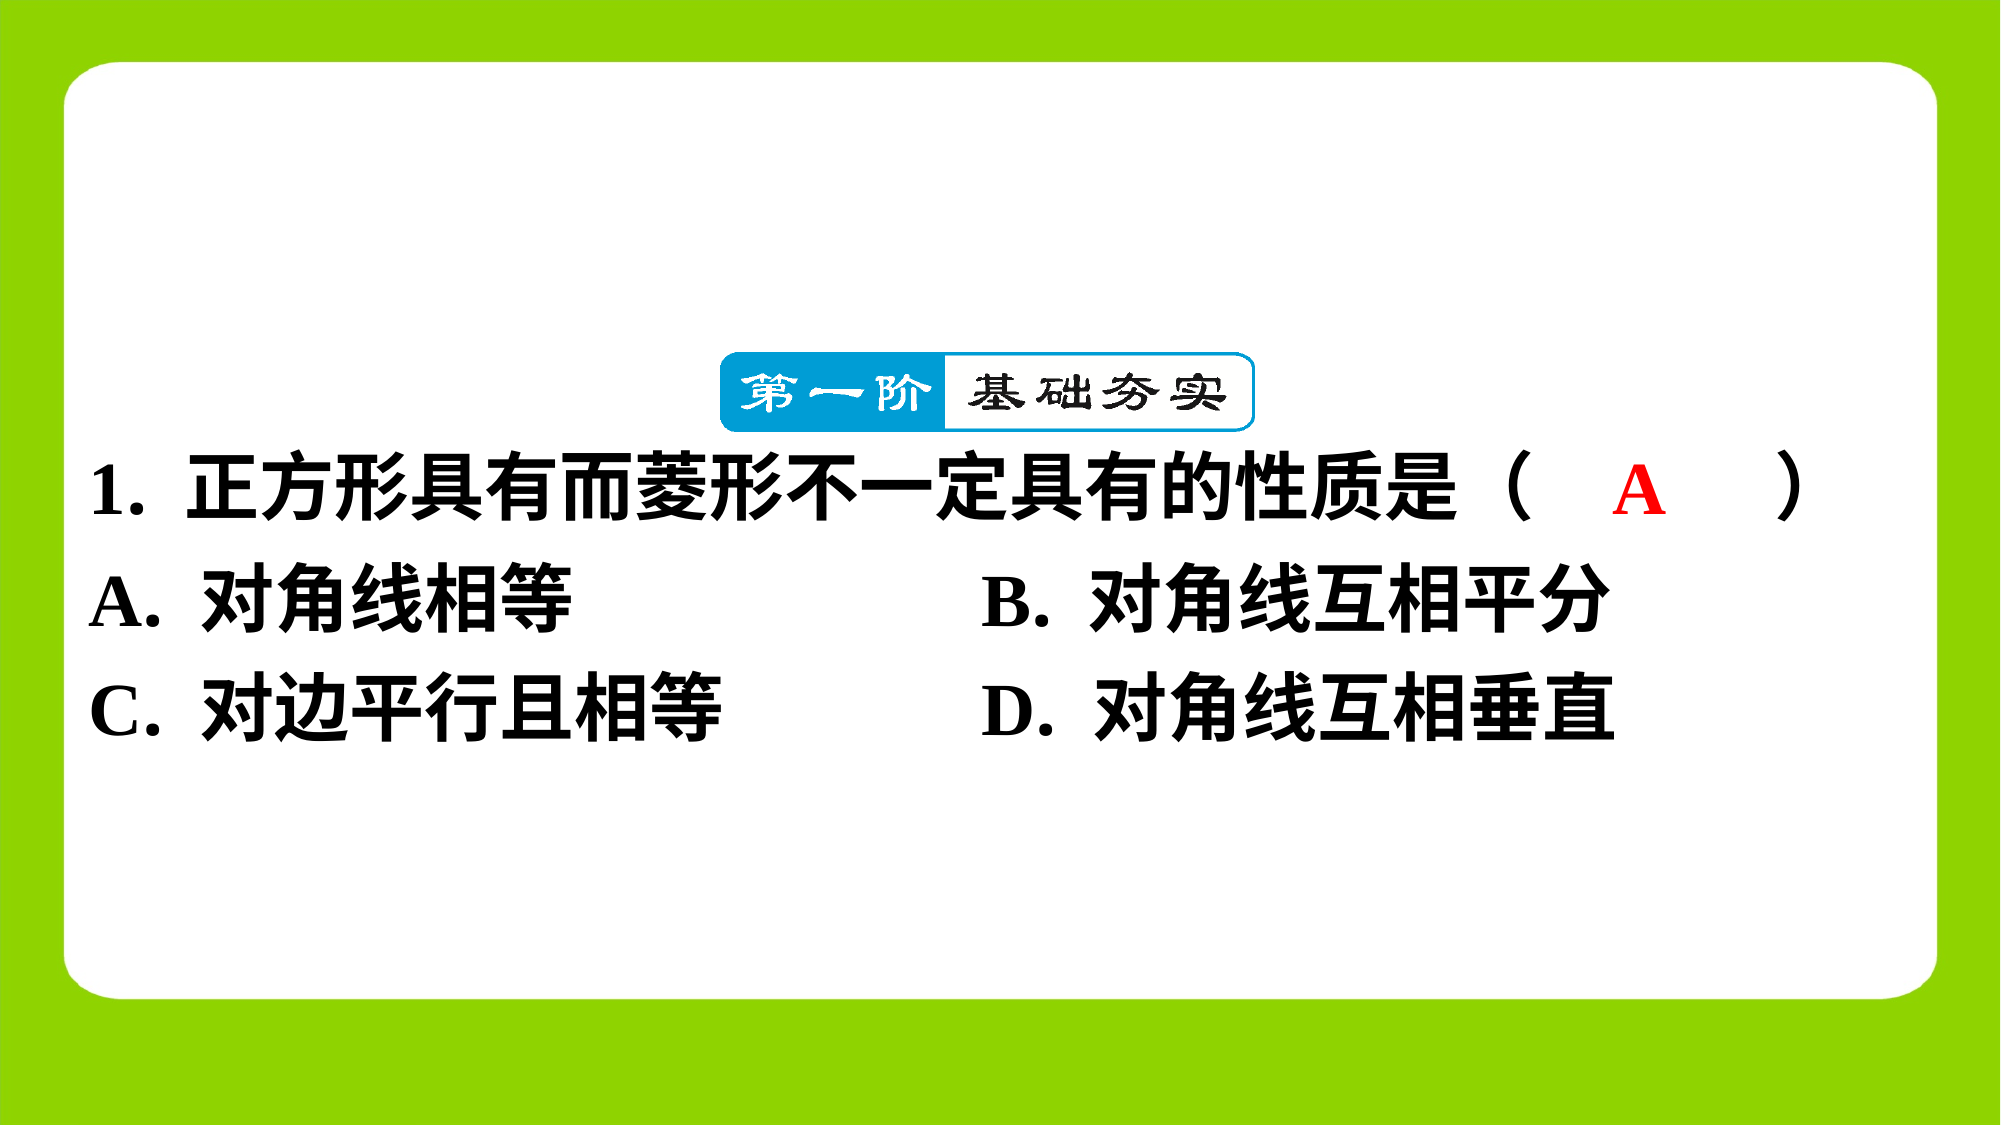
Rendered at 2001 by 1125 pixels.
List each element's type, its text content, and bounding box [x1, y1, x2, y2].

picture [0, 0, 2001, 1125]
table_header A. 对角线相等 [89, 539, 981, 648]
table_header B. 对角线互相平分 [981, 539, 1721, 648]
text_box 1. 正方形具有而菱形不一定具有的性质是（ A ） [88, 439, 1597, 531]
text_box 1. 正方形具有而菱形不一定具有的性质是（ A ） [1682, 439, 1835, 531]
text_box A [1597, 432, 1682, 538]
table_cell D. 对角线互相垂直 [981, 648, 1721, 757]
text_box [720, 346, 1260, 426]
table_cell C. 对边平行且相等 [89, 648, 981, 757]
